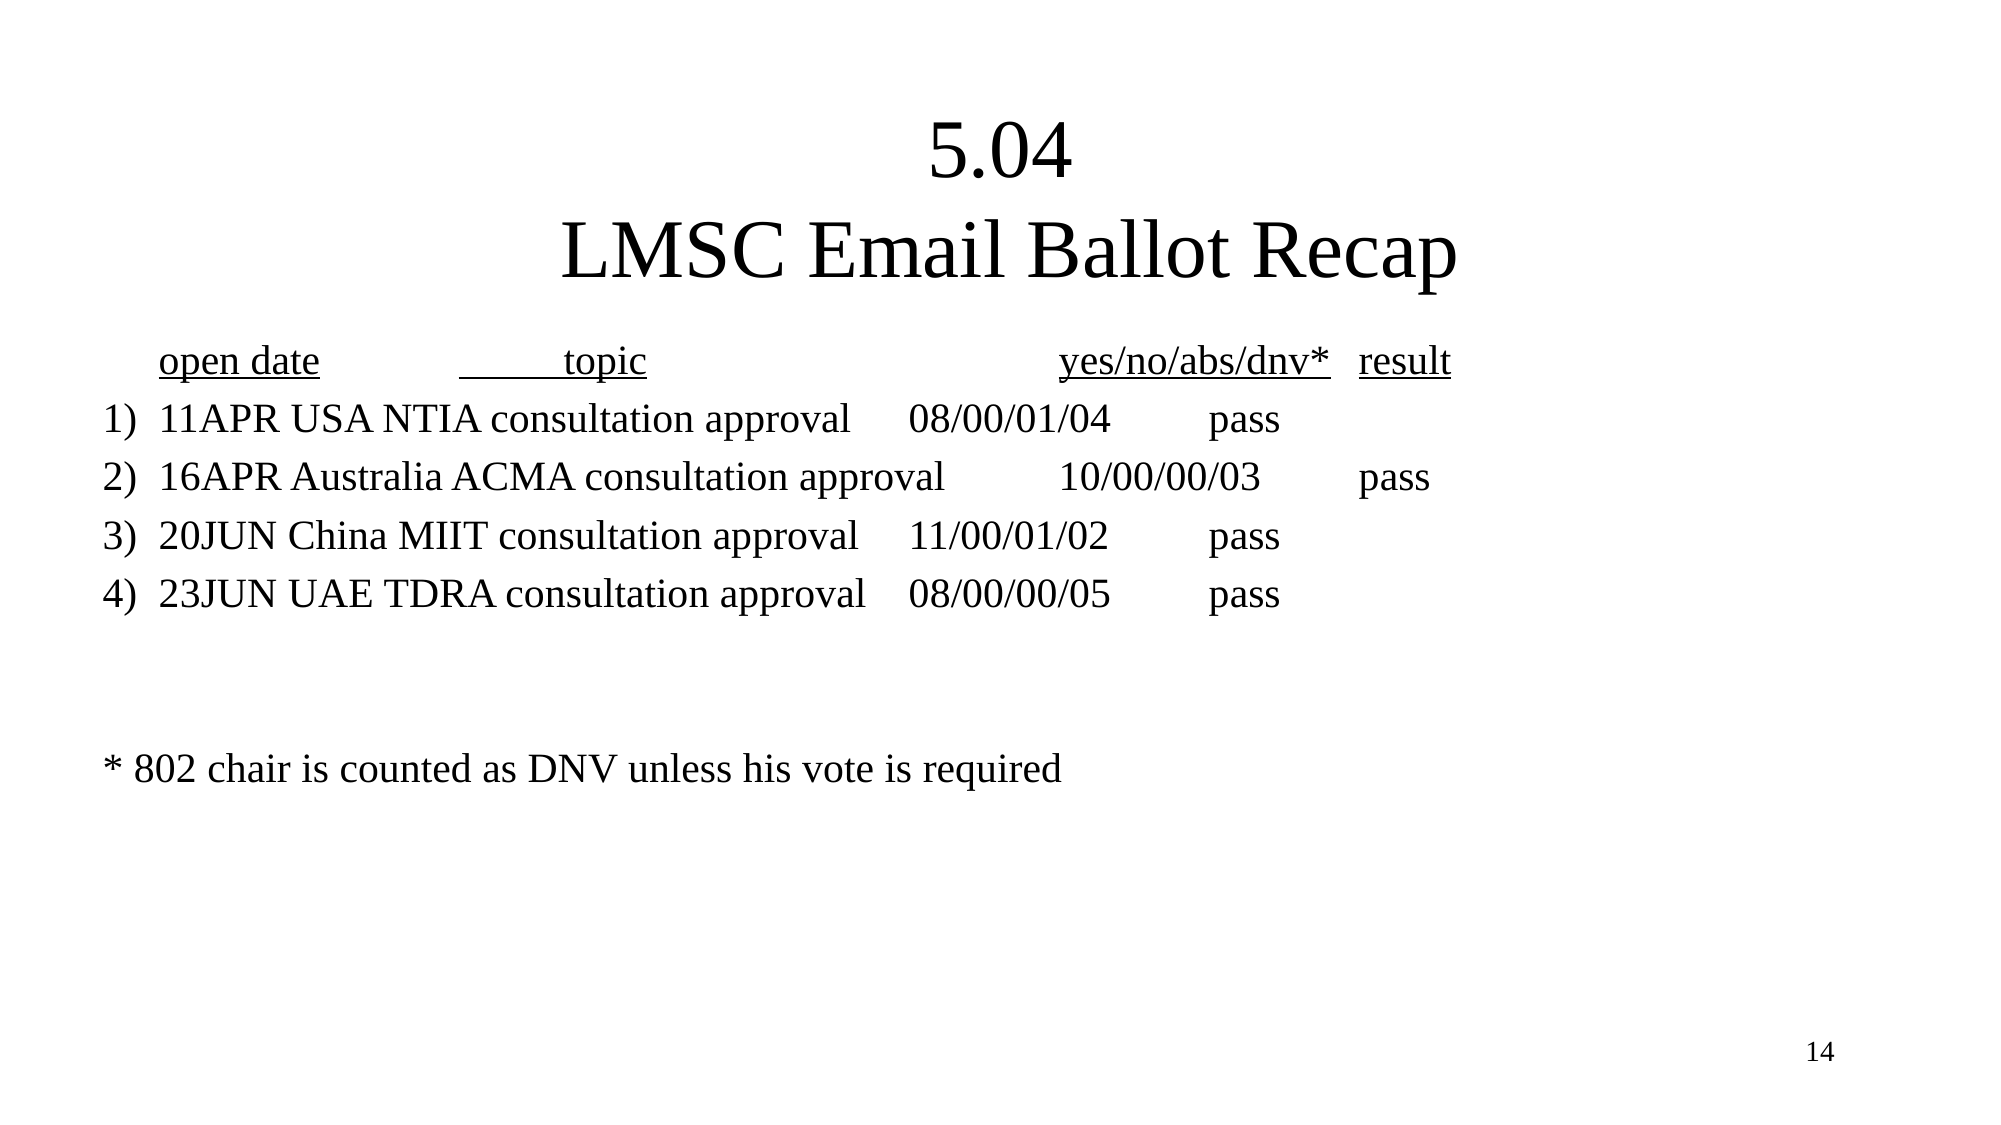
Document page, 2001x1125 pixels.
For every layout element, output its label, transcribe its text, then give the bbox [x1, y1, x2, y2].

title 5.04 LMSC Email Ballot Recap [149, 99, 1851, 288]
list open date topic yes/no/abs/dnv* result 11APR USA NTIA consultation approval 08/00/01/04 pass 16APR Australia ACMA consultation approval 10/00/00/03 pass 20JUN China MIIT consultation approval 11/00/01/02 pass 23JUN UAE TDRA consultation approval 08/00/00/05 pass * 802 chair is counted as DNV unless his vote is required [87, 324, 1788, 1001]
slide_number 14 [1433, 1024, 1851, 1101]
